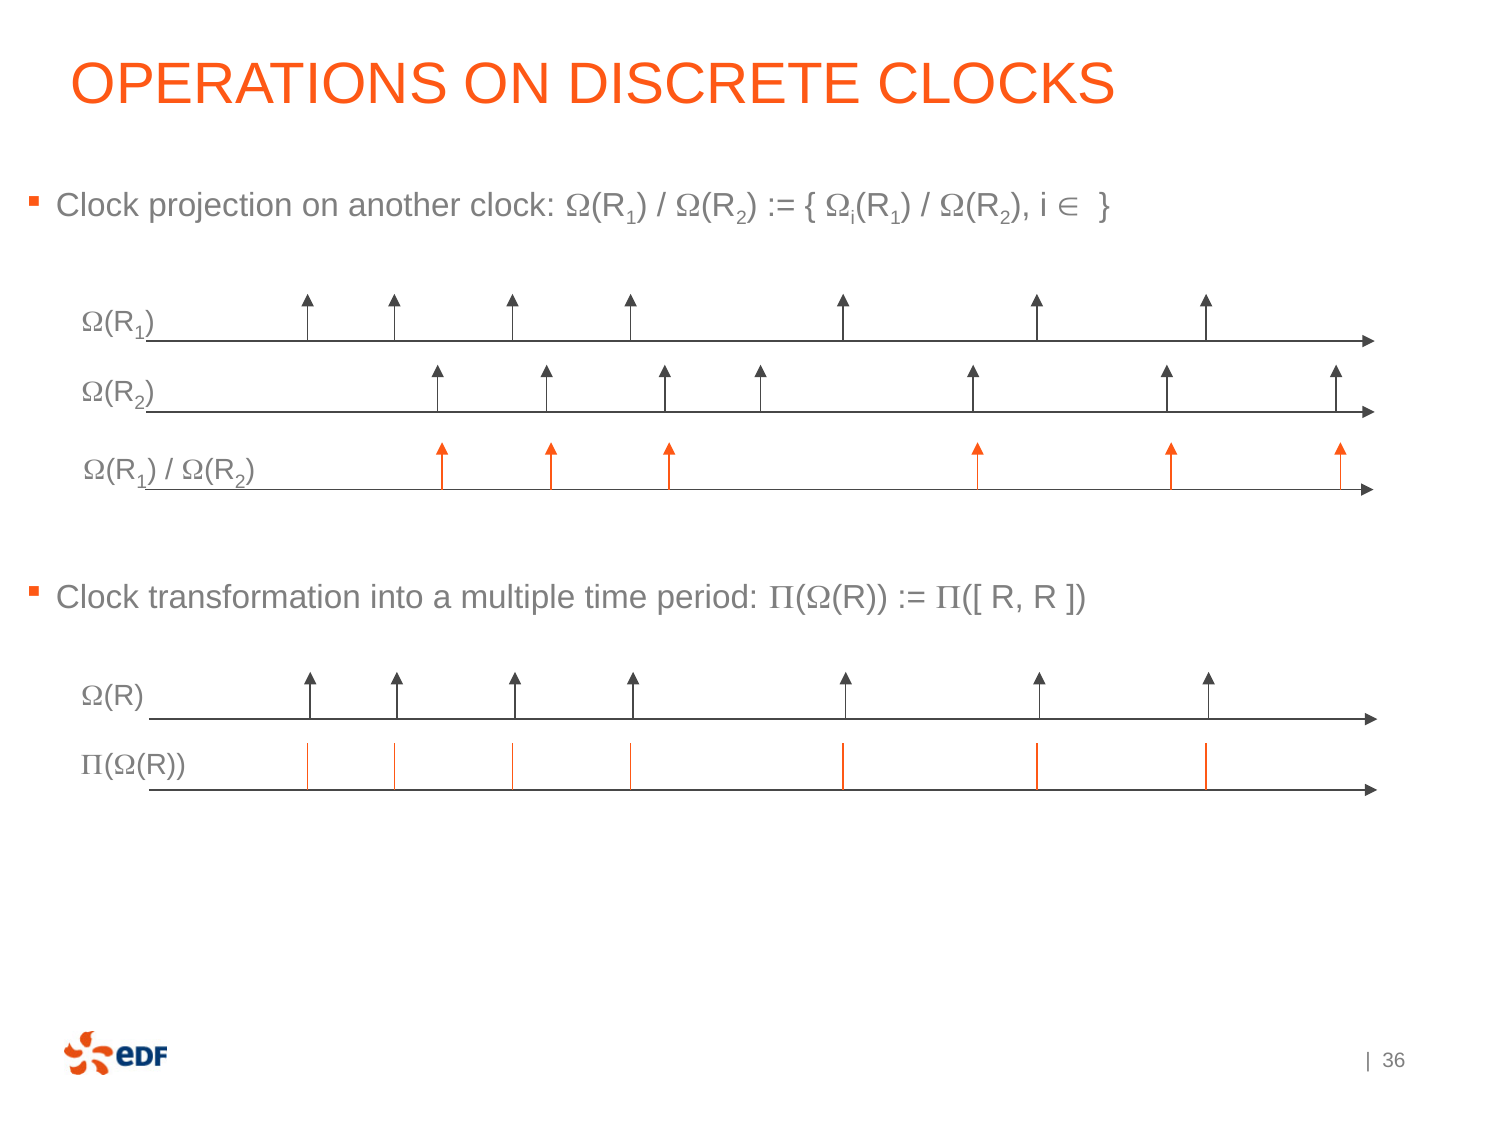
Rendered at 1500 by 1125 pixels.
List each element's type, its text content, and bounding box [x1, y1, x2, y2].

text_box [62, 290, 1376, 490]
picture [64, 1031, 167, 1075]
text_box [65, 668, 1378, 791]
title Operations on discrete clocks [64, 45, 1436, 185]
